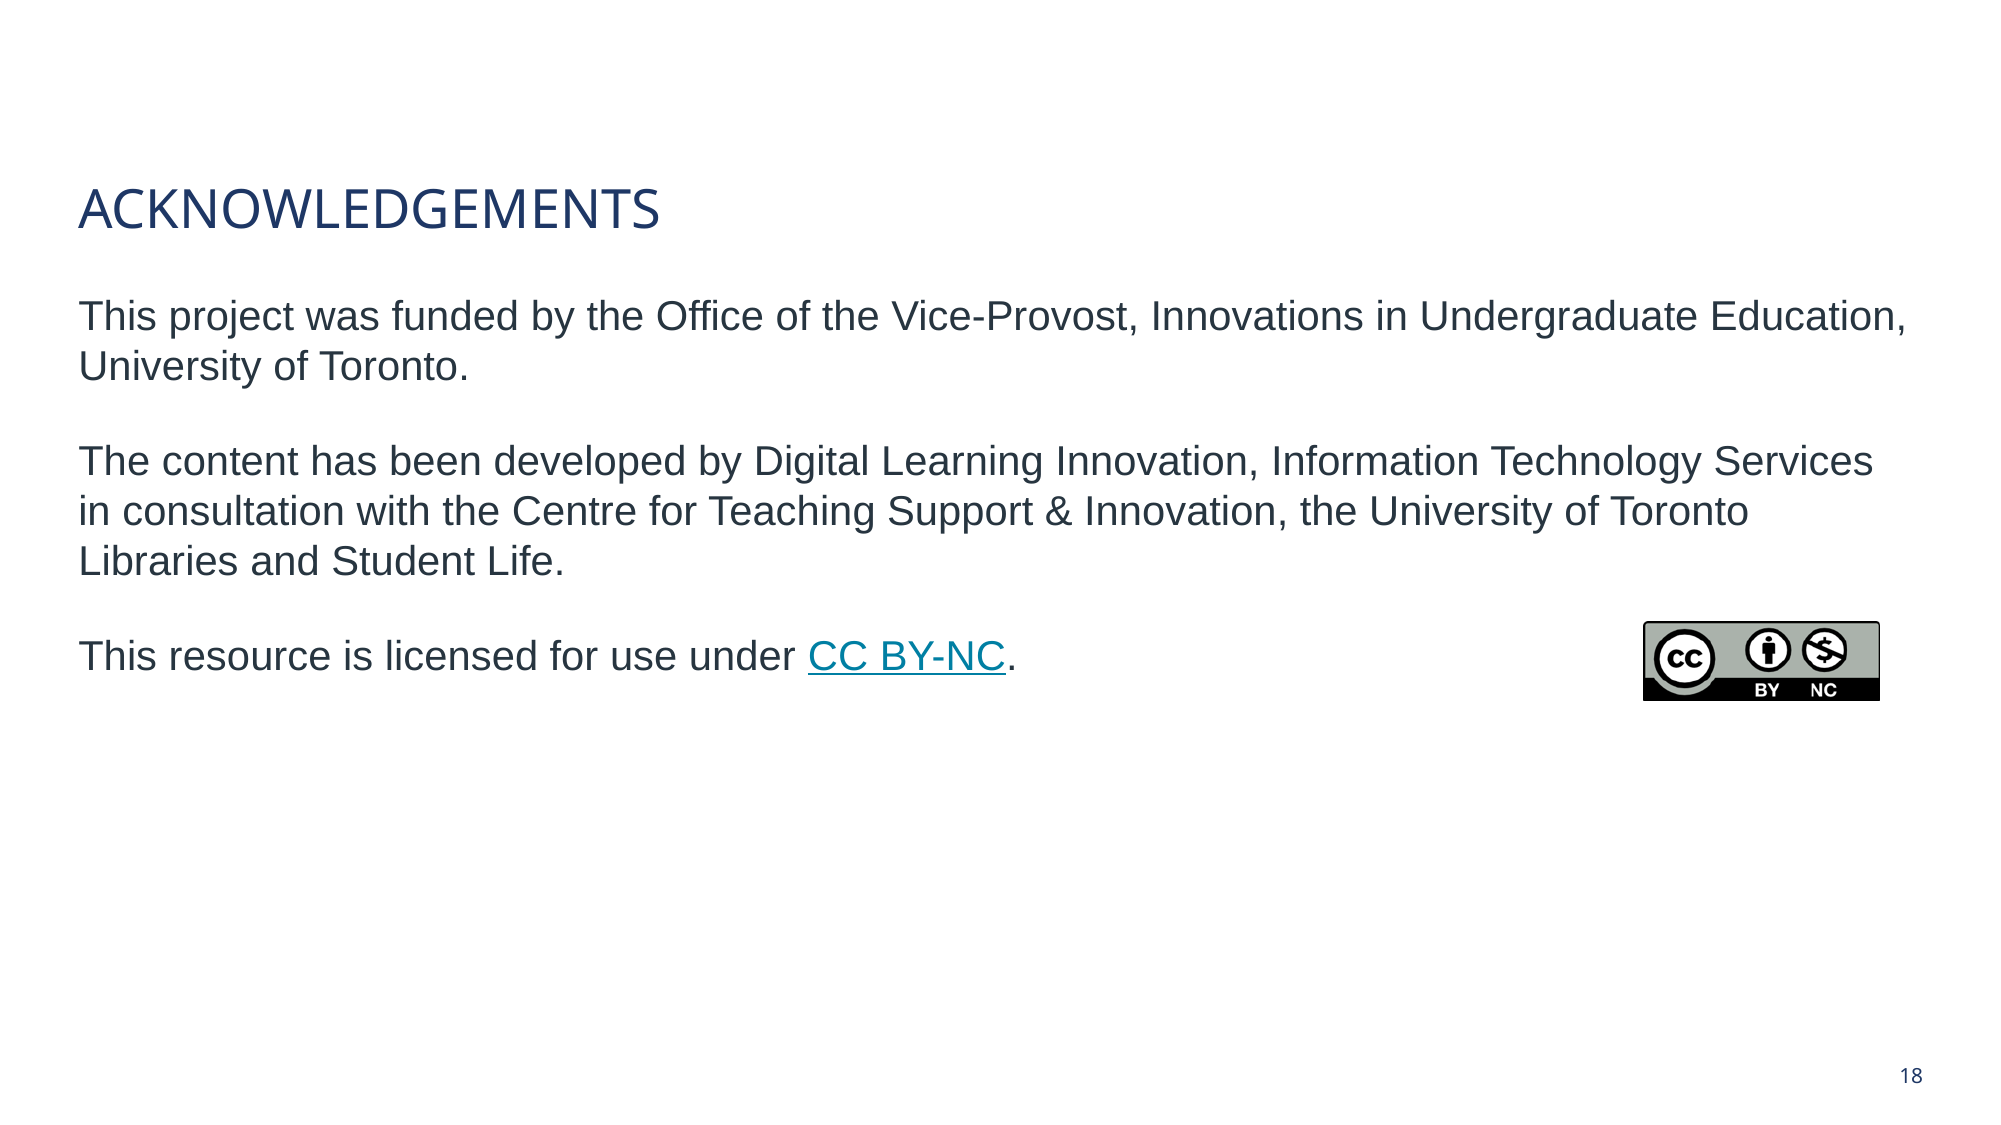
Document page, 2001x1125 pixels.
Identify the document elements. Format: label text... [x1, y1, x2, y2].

slide_number 18 [1820, 1055, 1938, 1098]
title Acknowledgements [63, 174, 1939, 337]
picture [1643, 621, 1880, 701]
text_box This project was funded by the Office of the Vice-Provost, Innovations in Undergraduate Education, University of Toronto. The content has been developed by Digital Learning Innovation, Information Technology Services in consultation with the Centre for Teaching Support & Innovation, the University of Toronto Libraries and Student Life. This resource is licensed for use under CC BY-NC. [63, 281, 1930, 737]
